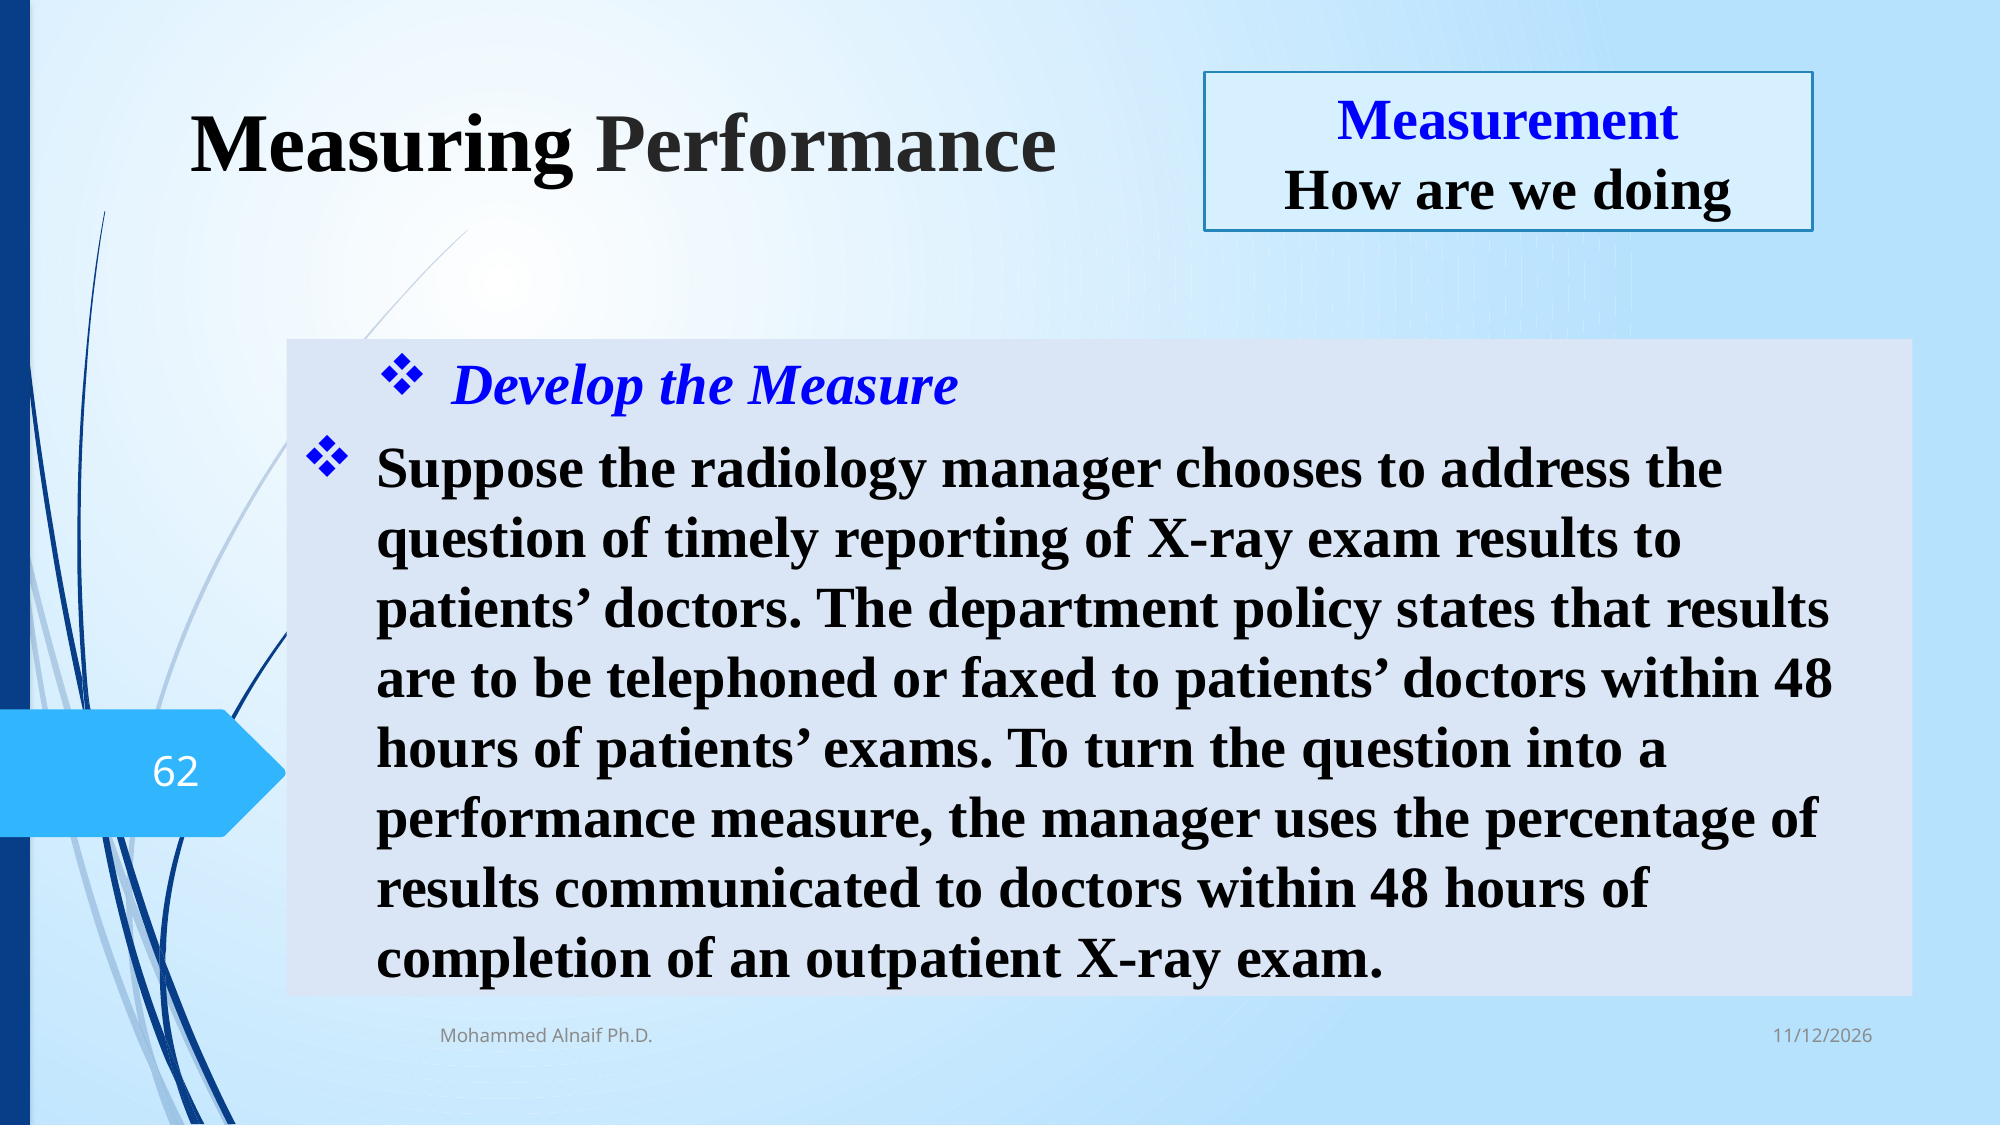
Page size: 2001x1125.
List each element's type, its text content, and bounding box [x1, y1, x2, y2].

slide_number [1699, 1005, 1888, 1067]
text_box Measurement How are we doing [1203, 71, 1814, 232]
footer Mohammed Alnaif Ph.D. [424, 1006, 1675, 1067]
title Measuring Performance [175, 42, 1122, 197]
text_box Develop the Measure Suppose the radiology manager chooses to address the question of timely reporting of X-ray exam results to patients’ doctors. The department policy states that results are to be telephoned or faxed to patients’ doctors within 48 hours of patients’ exams. To turn the question into a performance measure, the manager uses the percentage of results communicated to doctors within 48 hours of completion of an outpatient X-ray exam. [286, 339, 1913, 997]
slide_number 62 [87, 743, 216, 803]
